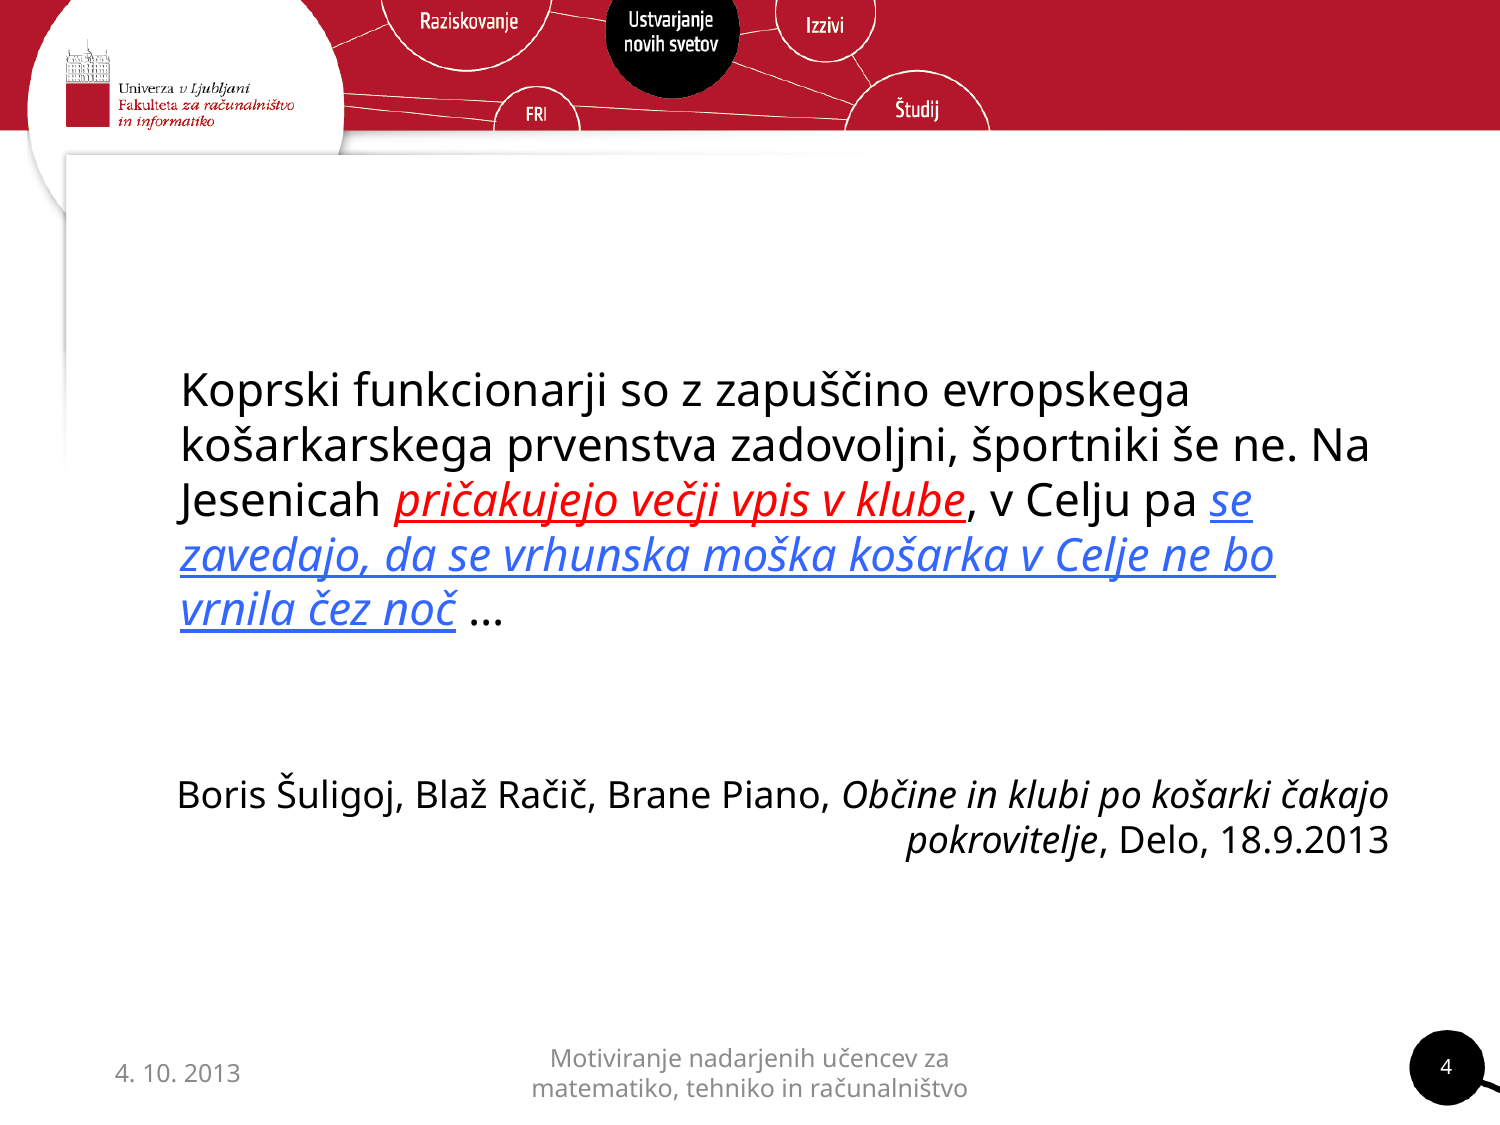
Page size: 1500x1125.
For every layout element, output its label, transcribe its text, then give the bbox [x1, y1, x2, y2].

slide_number 4. 10. 2013 [99, 1042, 450, 1103]
picture [0, 0, 1500, 1125]
footer Motiviranje nadarjenih učencev za matematiko, tehniko in računalništvo [512, 1042, 988, 1103]
list Koprski funkcionarji so z zapuščino evropskega košarkarskega prvenstva zadovoljni, športniki še ne. Na Jesenicah pričakujejo večji vpis v klube, v Celju pa se zavedajo, da se vrhunska moška košarka v Celje ne bo vrnila čez noč ... Boris Šuligoj, Blaž Račič, Brane Piano, Občine in klubi po košarki čakajo pokrovitelje, Delo, 18.9.2013 [99, 160, 1405, 1016]
slide_number 4 [1404, 1034, 1488, 1101]
